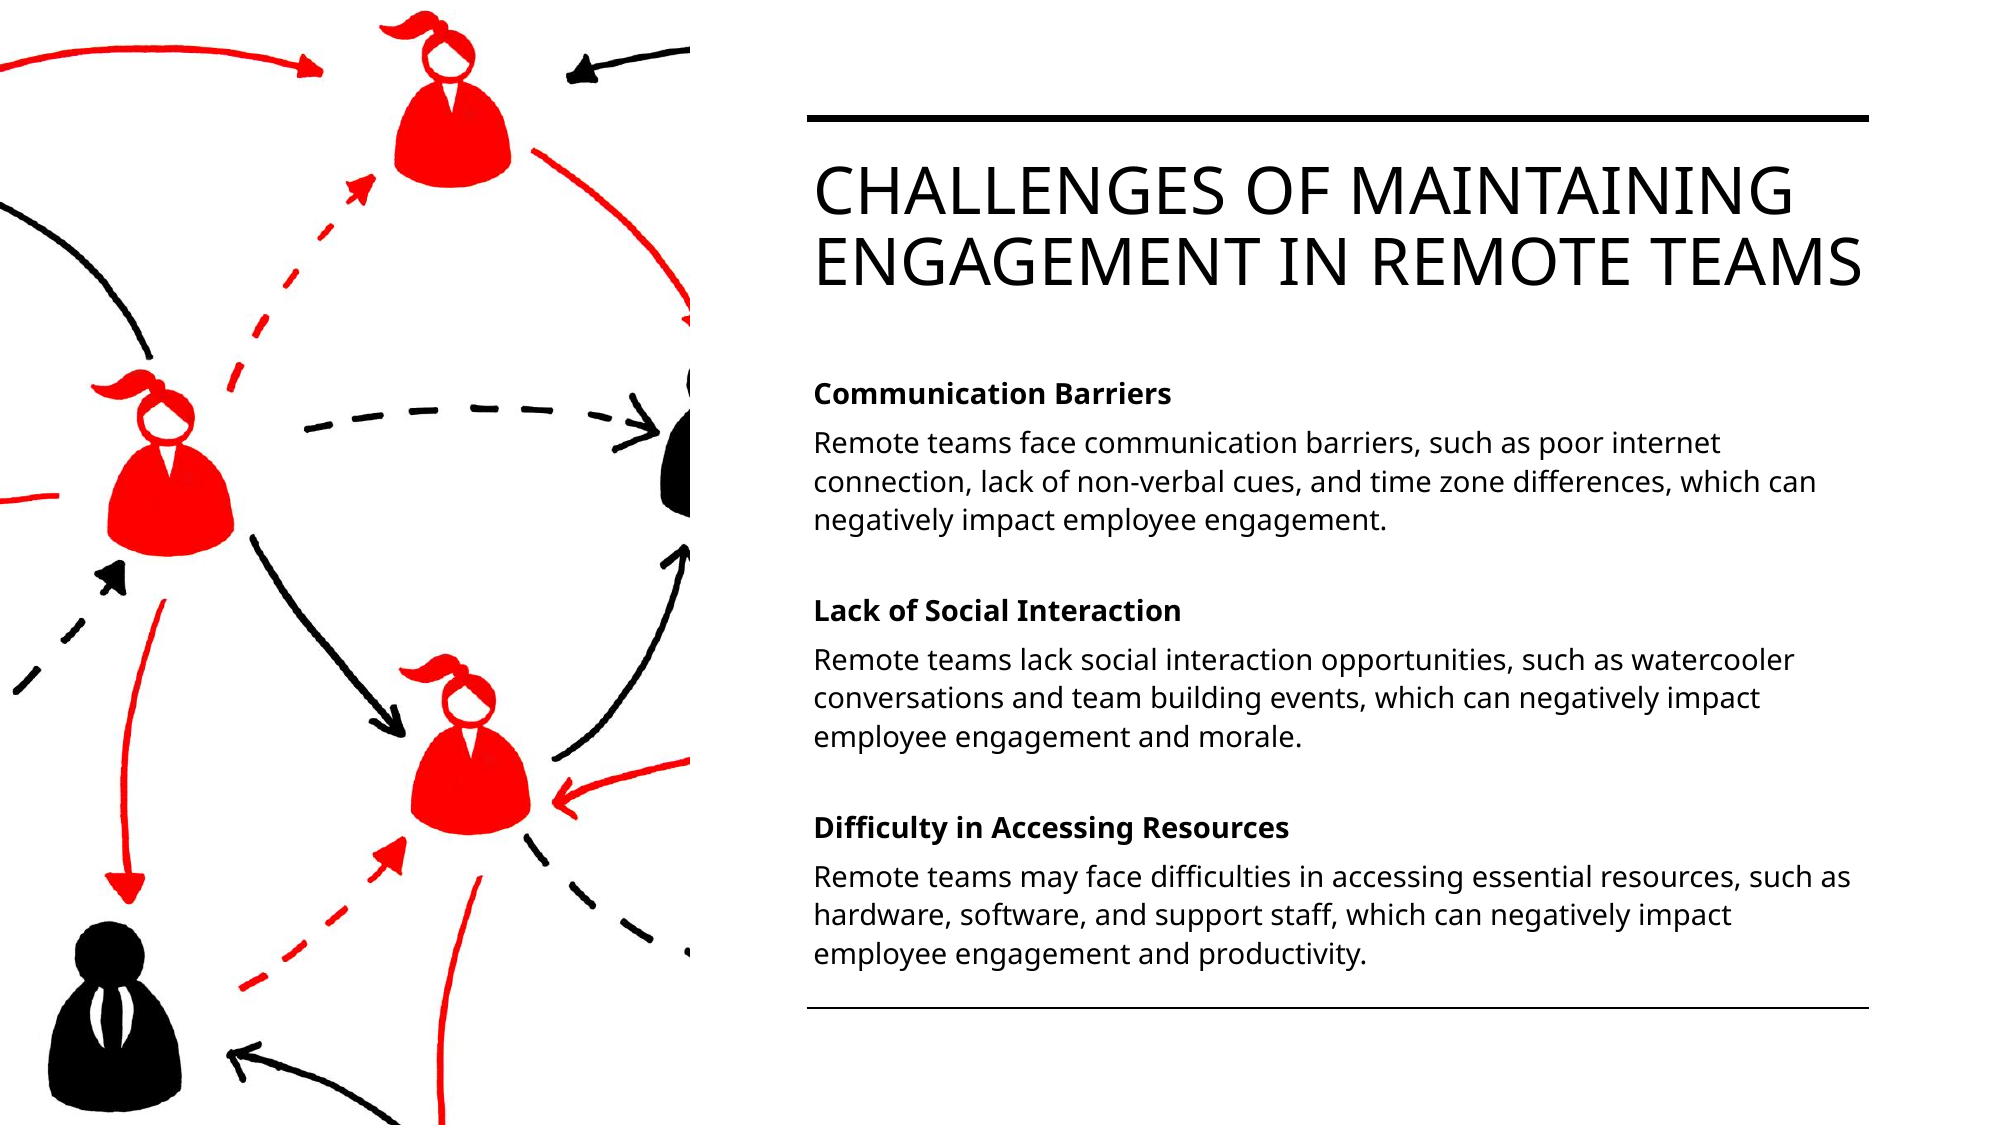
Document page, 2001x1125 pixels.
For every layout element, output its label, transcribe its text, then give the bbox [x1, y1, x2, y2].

list Communication Barriers Remote teams face communication barriers, such as poor internet connection, lack of non-verbal cues, and time zone differences, which can negatively impact employee engagement. Lack of Social Interaction Remote teams lack social interaction opportunities, such as watercooler conversations and team building events, which can negatively impact employee engagement and morale. Difficulty in Accessing Resources Remote teams may face difficulties in accessing essential resources, such as hardware, software, and support staff, which can negatively impact employee engagement and productivity. [798, 364, 1886, 978]
title Challenges of Maintaining Engagement in Remote Teams [798, 149, 1886, 364]
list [0, 0, 690, 1125]
text_box [690, 0, 2000, 1125]
